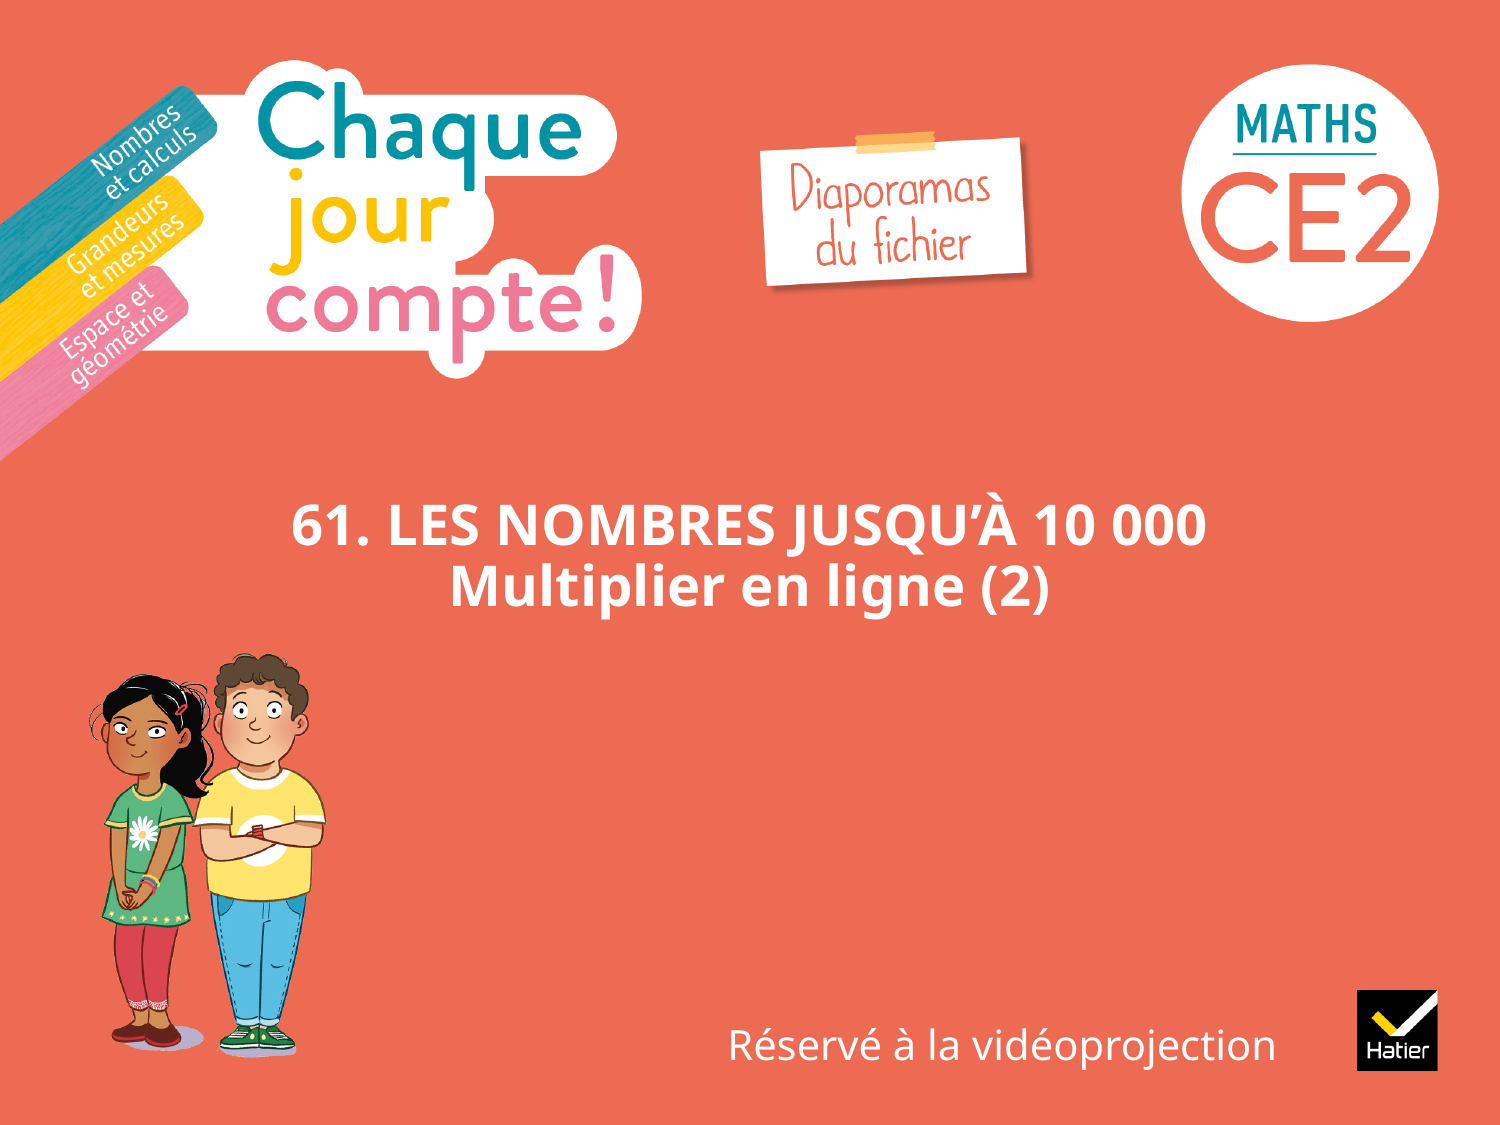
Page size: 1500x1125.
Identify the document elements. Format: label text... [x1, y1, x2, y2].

title 61. LES NOMBRES JUSQU’À 10 000 Multiplier en ligne (2) [112, 498, 1388, 627]
picture [0, 0, 1500, 1125]
